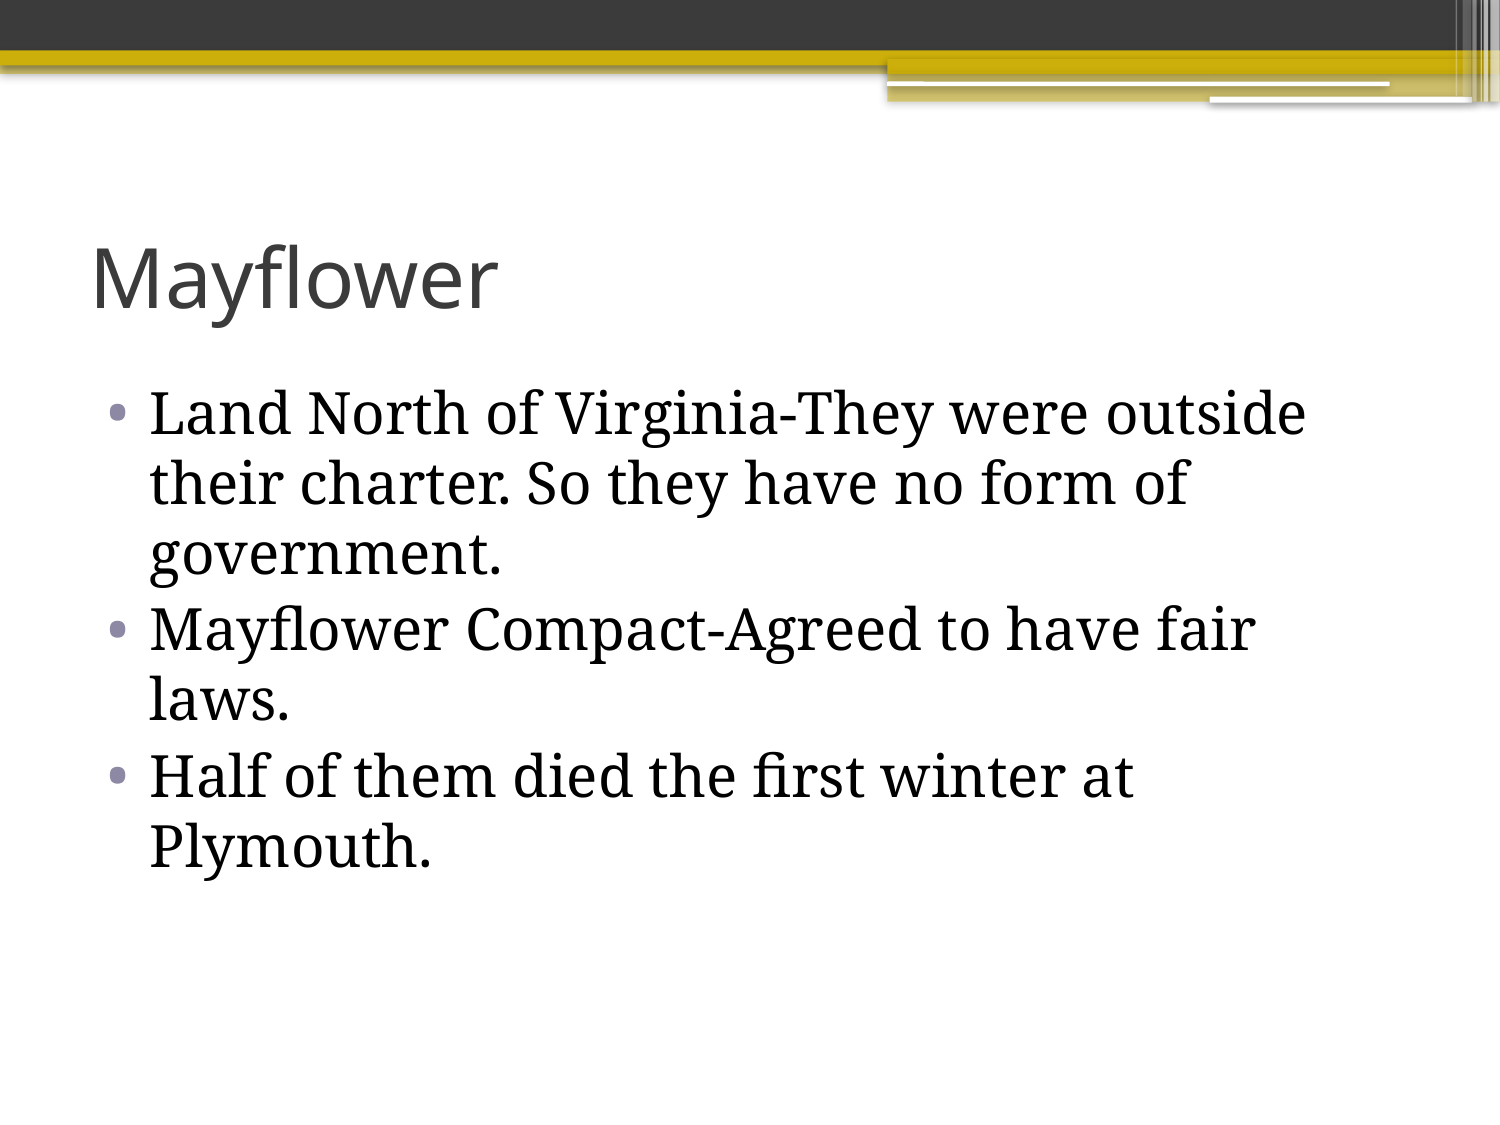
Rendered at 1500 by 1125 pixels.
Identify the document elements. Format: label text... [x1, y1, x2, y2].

list Land North of Virginia-They were outside their charter. So they have no form of government. Mayflower Compact-Agreed to have fair laws. Half of them died the first winter at Plymouth. [75, 368, 1425, 1079]
title Mayflower [75, 187, 1425, 363]
